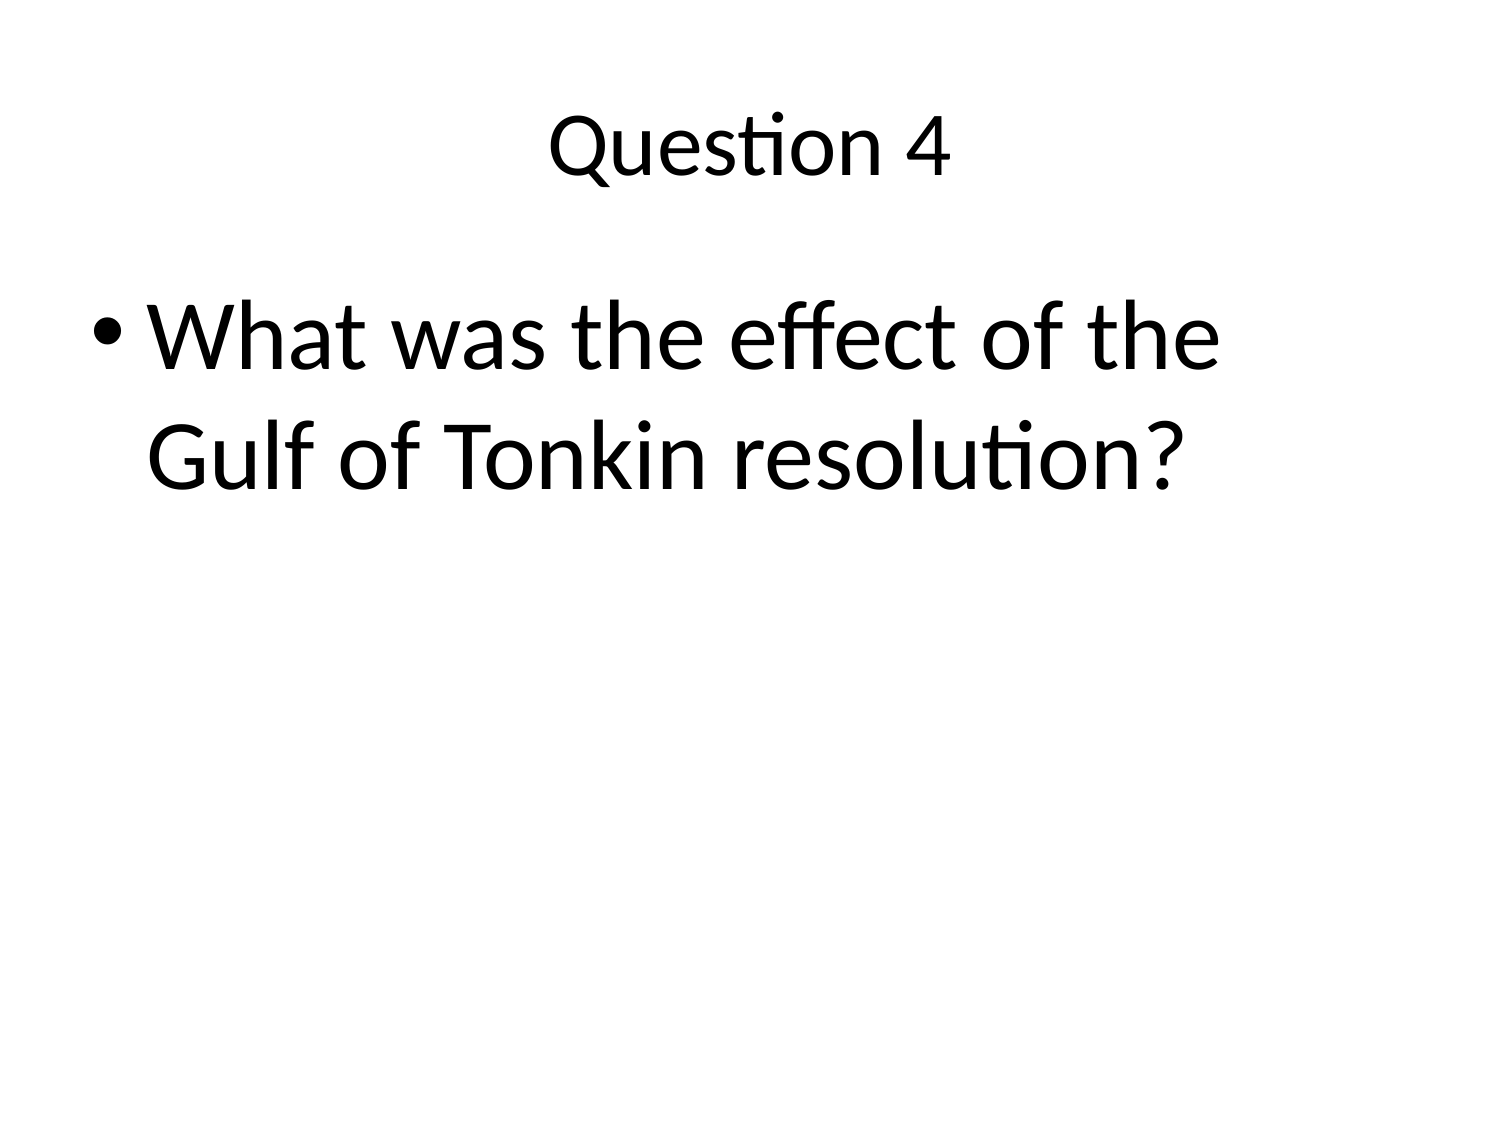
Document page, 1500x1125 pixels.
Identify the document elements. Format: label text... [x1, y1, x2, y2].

title Question 4 [75, 45, 1425, 233]
list What was the effect of the Gulf of Tonkin resolution? [75, 262, 1425, 1005]
